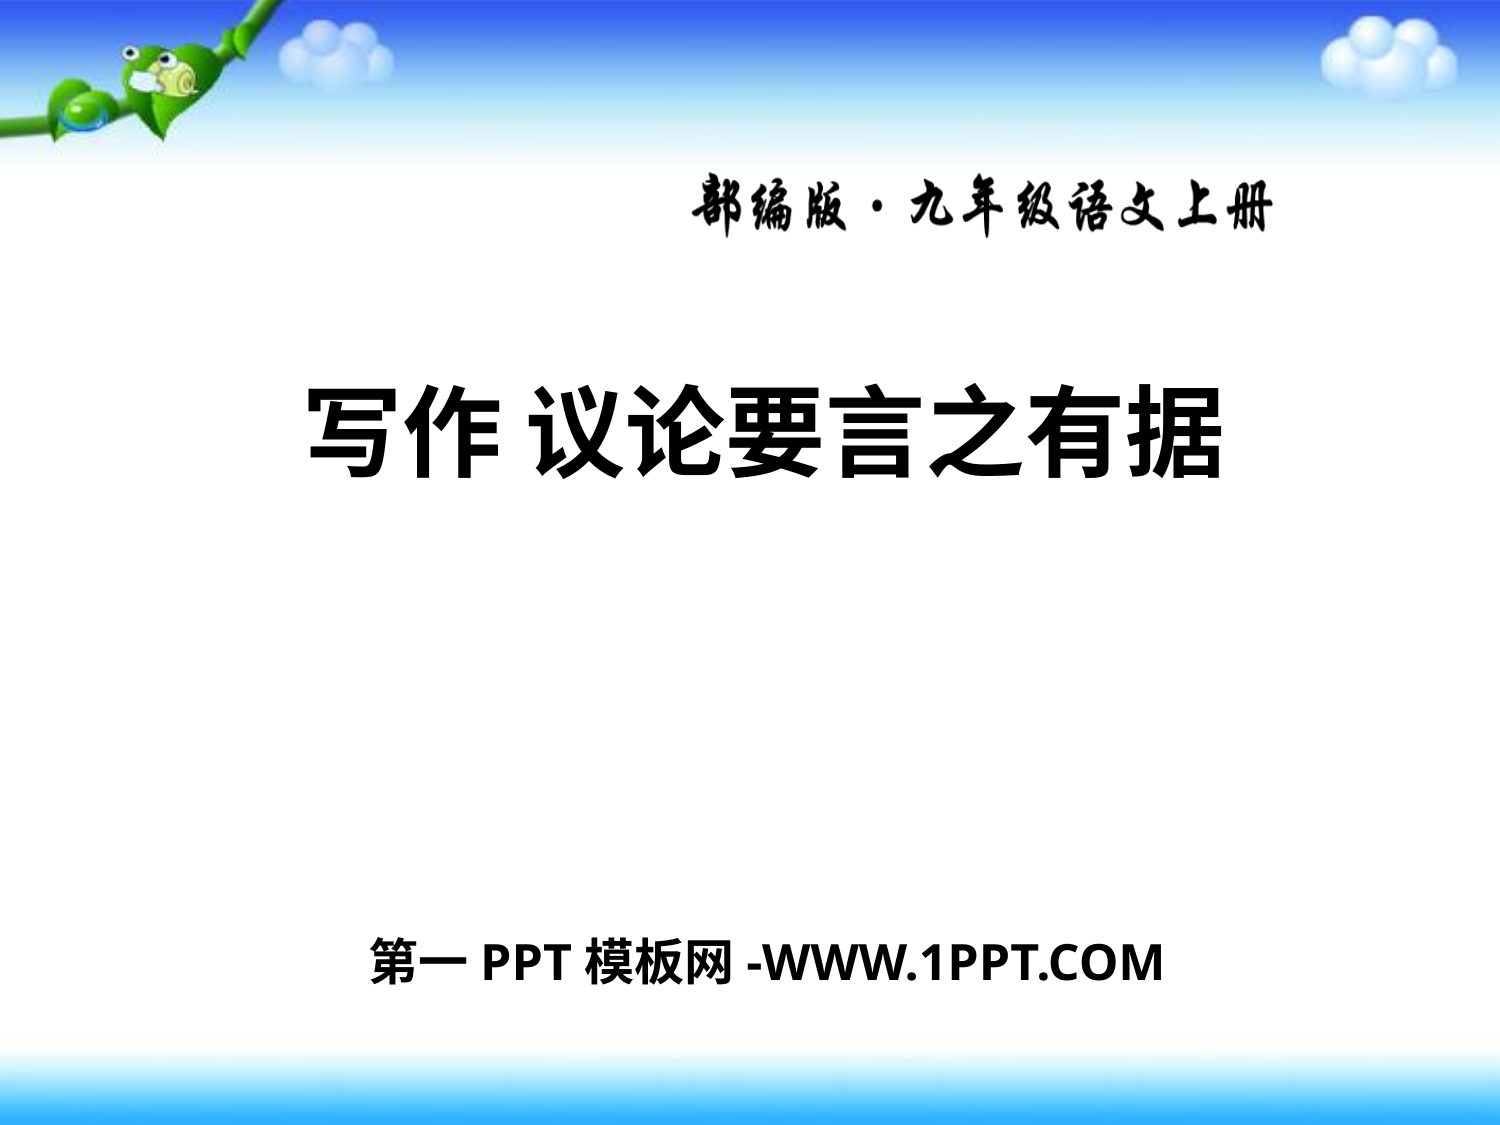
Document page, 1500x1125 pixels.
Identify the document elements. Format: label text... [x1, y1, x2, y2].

picture [0, 0, 1500, 1125]
text_box 写作 议论要言之有据 [204, 361, 1324, 532]
text_box 第一PPT模板网-WWW.1PPT.COM [297, 916, 1237, 998]
